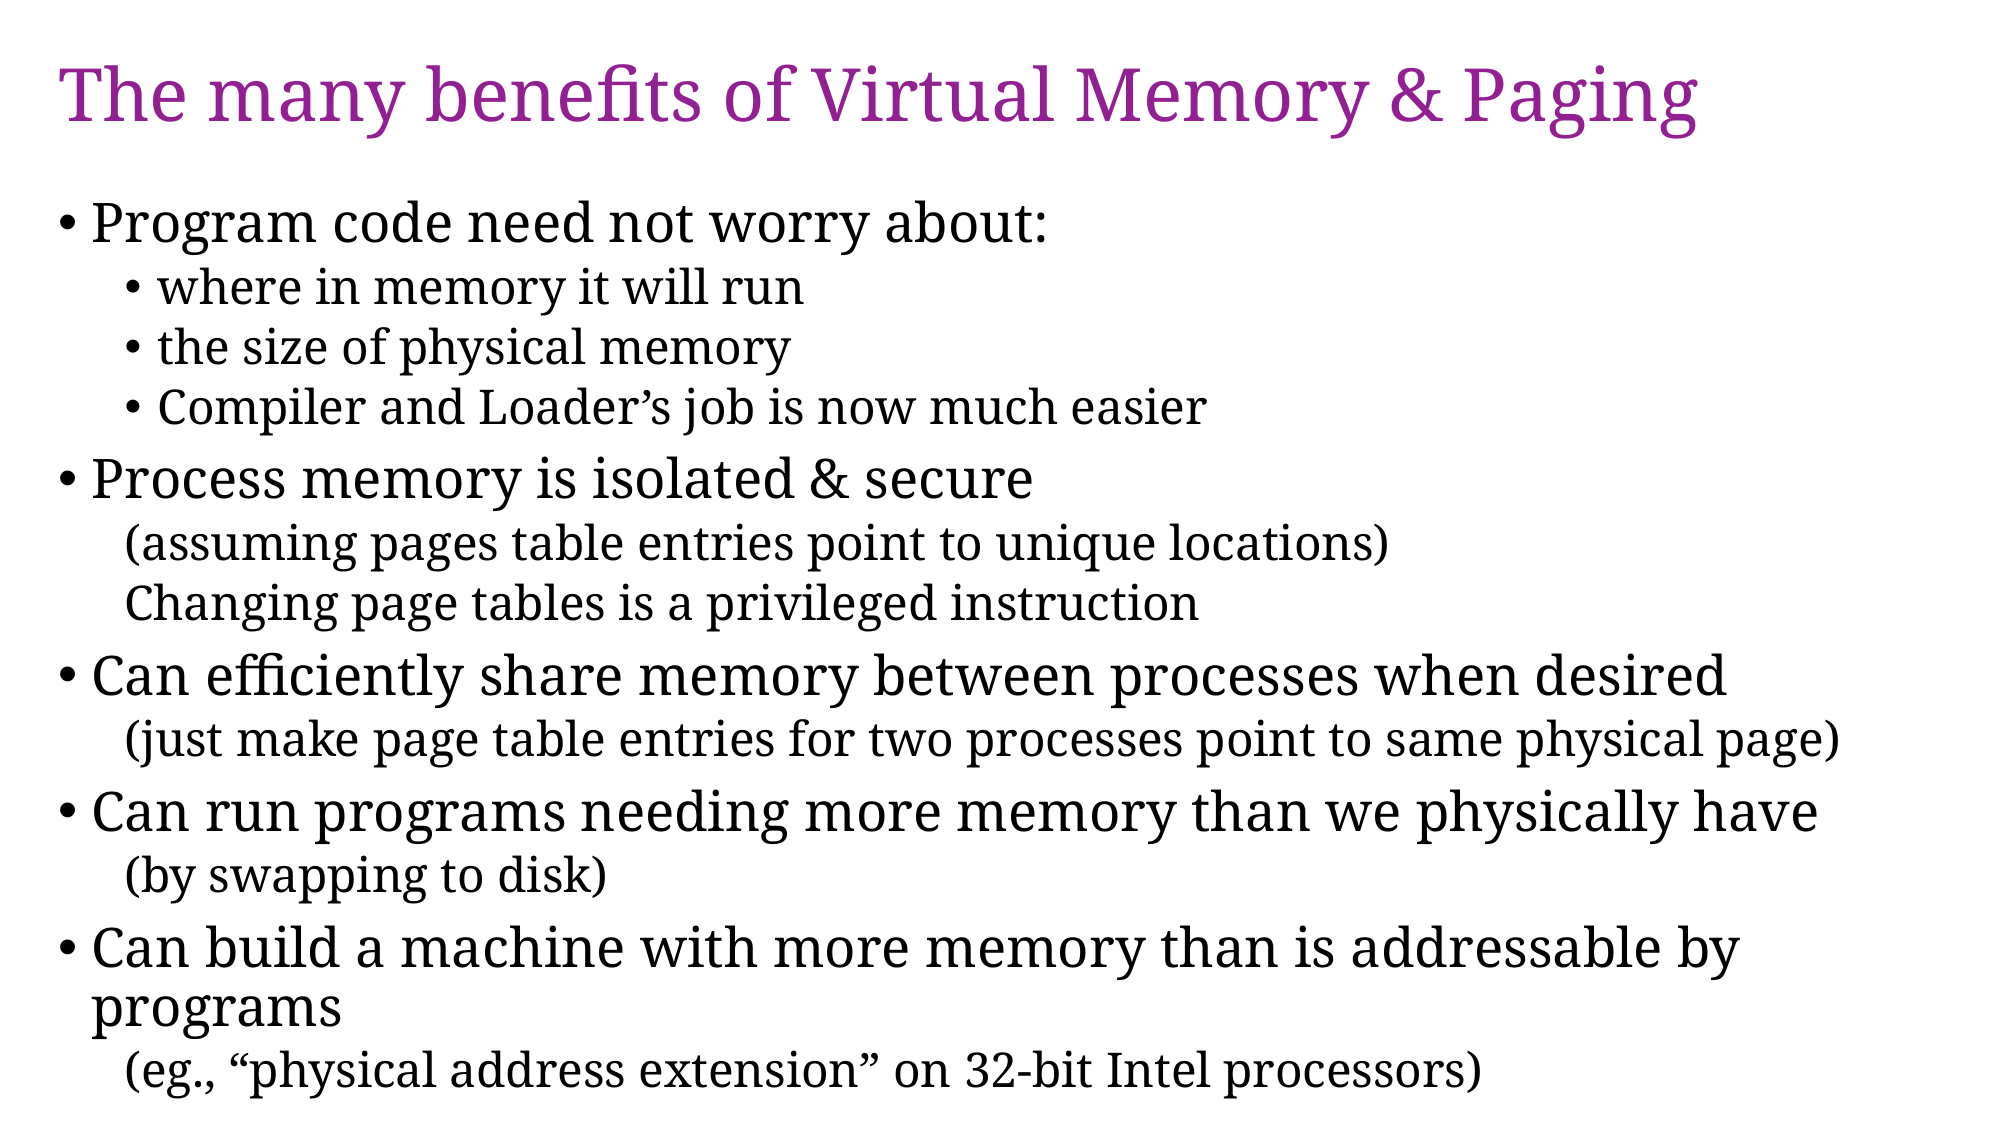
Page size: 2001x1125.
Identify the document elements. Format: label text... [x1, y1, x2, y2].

title The many benefits of Virtual Memory & Paging [43, 25, 1953, 171]
list Program code need not worry about: where in memory it will run the size of physical memory Compiler and Loader’s job is now much easier Process memory is isolated & secure (assuming pages table entries point to unique locations) Changing page tables is a privileged instruction Can efficiently share memory between processes when desired (just make page table entries for two processes point to same physical page) Can run programs needing more memory than we physically have (by swapping to disk) Can build a machine with more memory than is addressable by programs (eg., “physical address extension” on 32-bit Intel processors) [43, 188, 1953, 1106]
